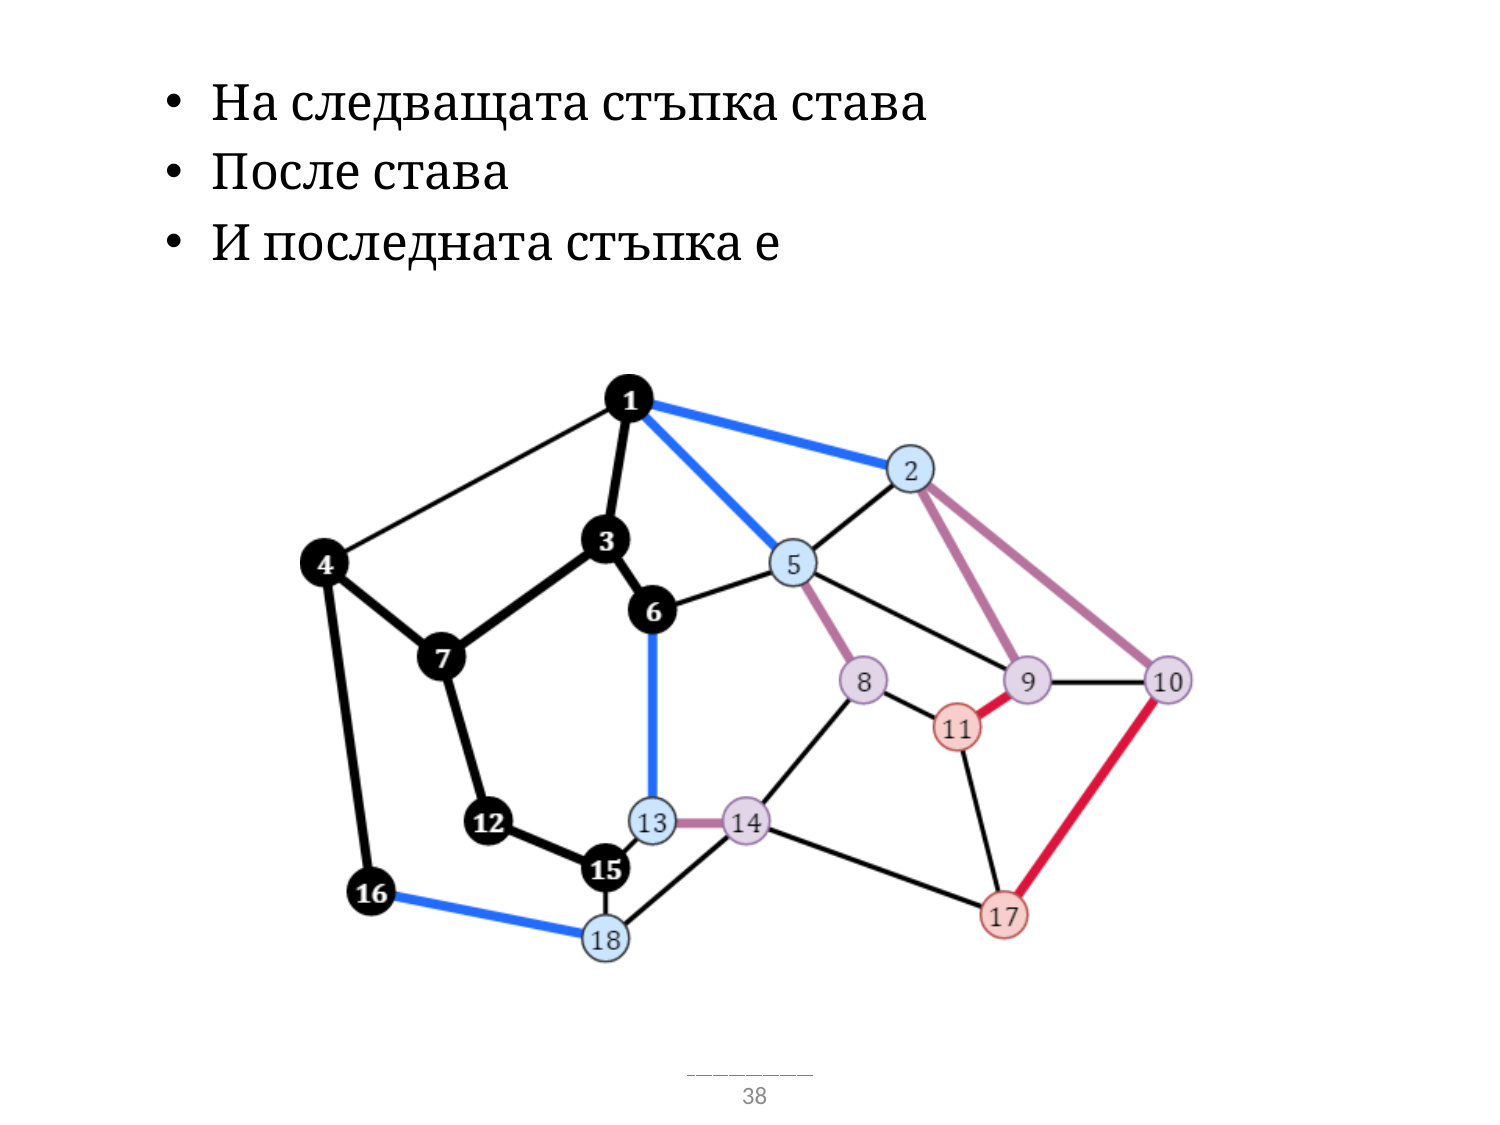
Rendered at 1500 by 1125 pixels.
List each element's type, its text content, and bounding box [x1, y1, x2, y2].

picture [299, 374, 1194, 965]
slide_number 38 [579, 1065, 930, 1125]
